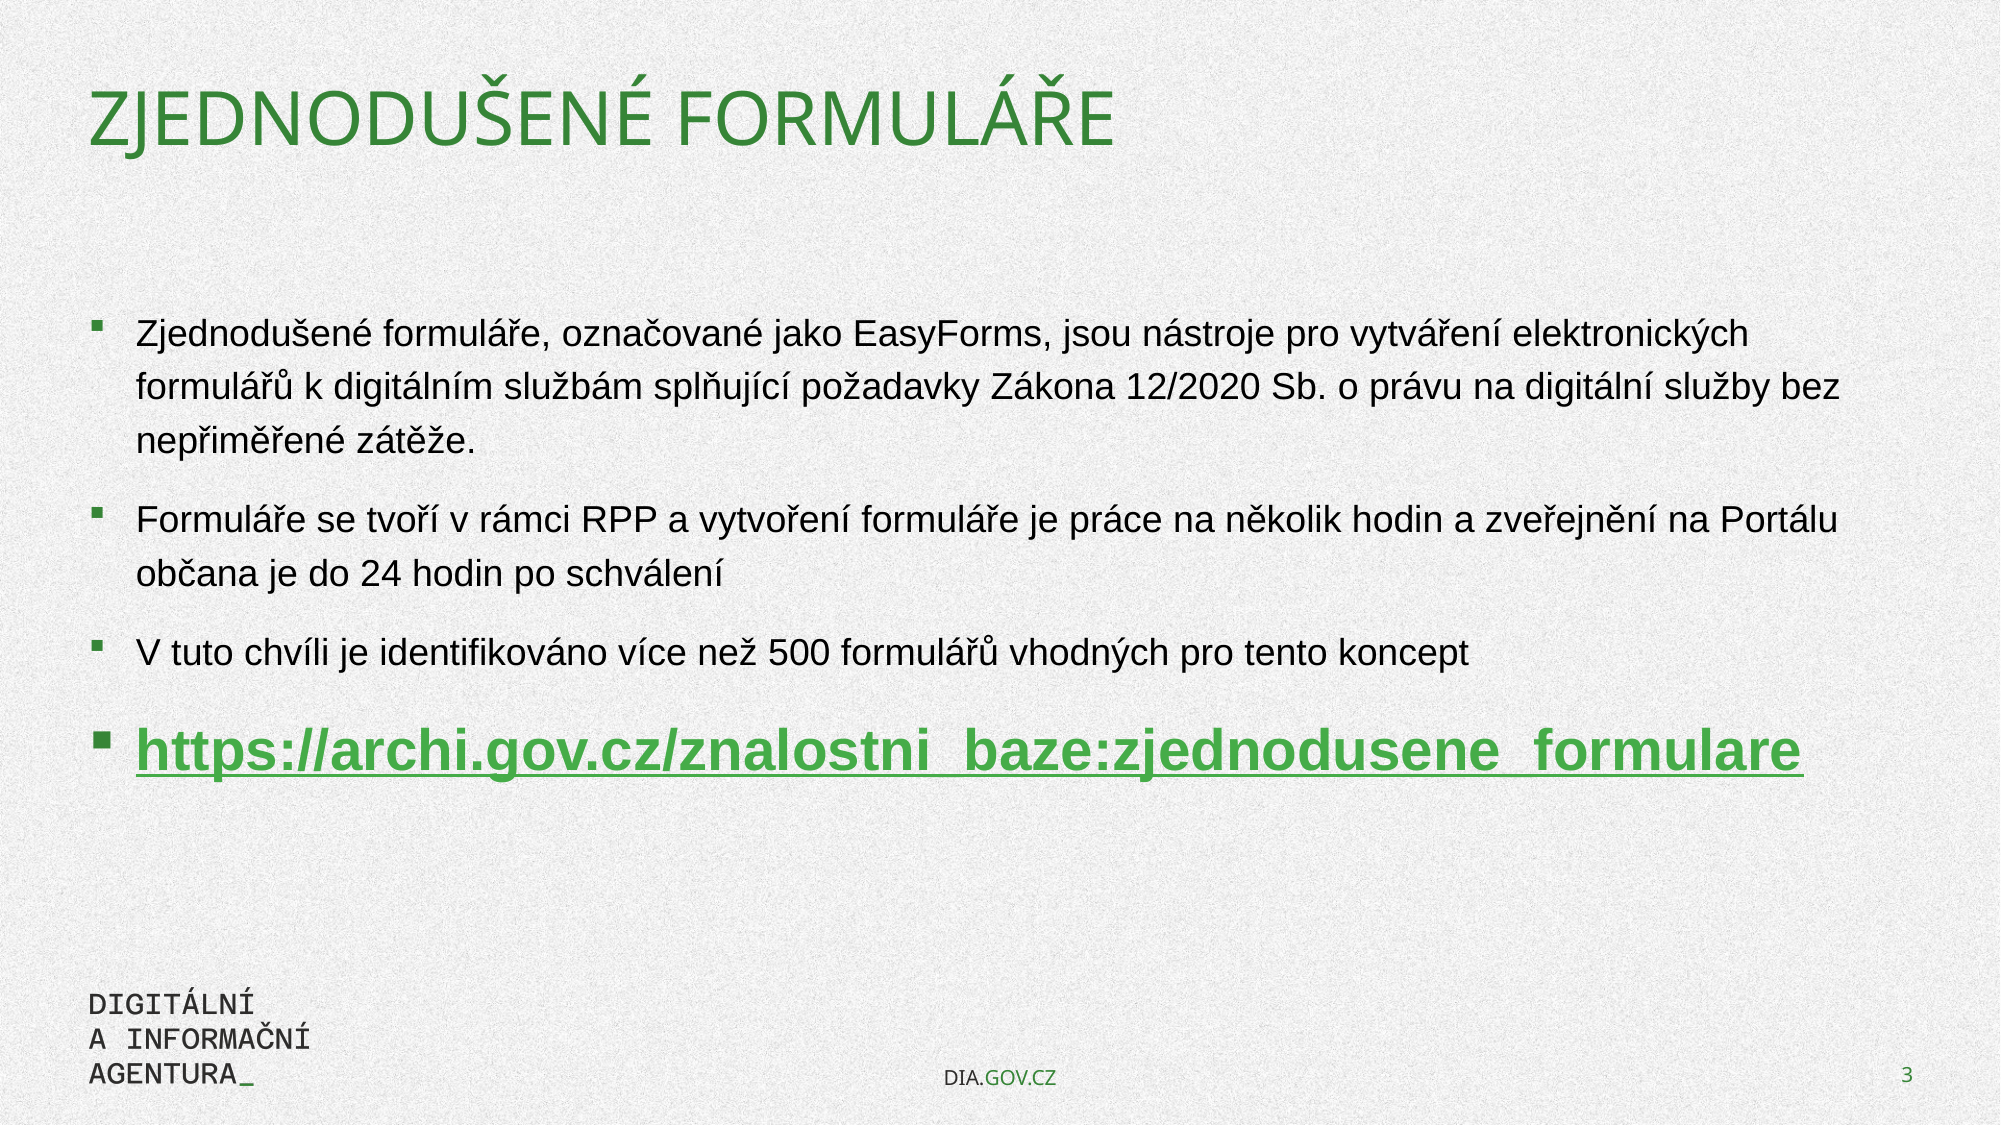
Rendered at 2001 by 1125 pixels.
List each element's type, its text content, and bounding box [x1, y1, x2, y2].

picture [0, 0, 2001, 1125]
footer DIA.GOV.CZ [558, 1037, 1442, 1098]
slide_number 3 [1612, 1037, 1928, 1098]
title ZjeDnodušené formuláře [88, 70, 1912, 284]
list Zjednodušené formuláře, označované jako EasyForms, jsou nástroje pro vytváření elektronických formulářů k digitálním službám splňující požadavky Zákona 12/2020 Sb. o právu na digitální služby bez nepřiměřené zátěže. Formuláře se tvoří v rámci RPP a vytvoření formuláře je práce na několik hodin a zveřejnění na Portálu občana je do 24 hodin po schválení V tuto chvíli je identifikováno více než 500 formulářů vhodných pro tento koncept https://archi.gov.cz/znalostni_baze:zjednodusene_formulare [88, 299, 1912, 980]
